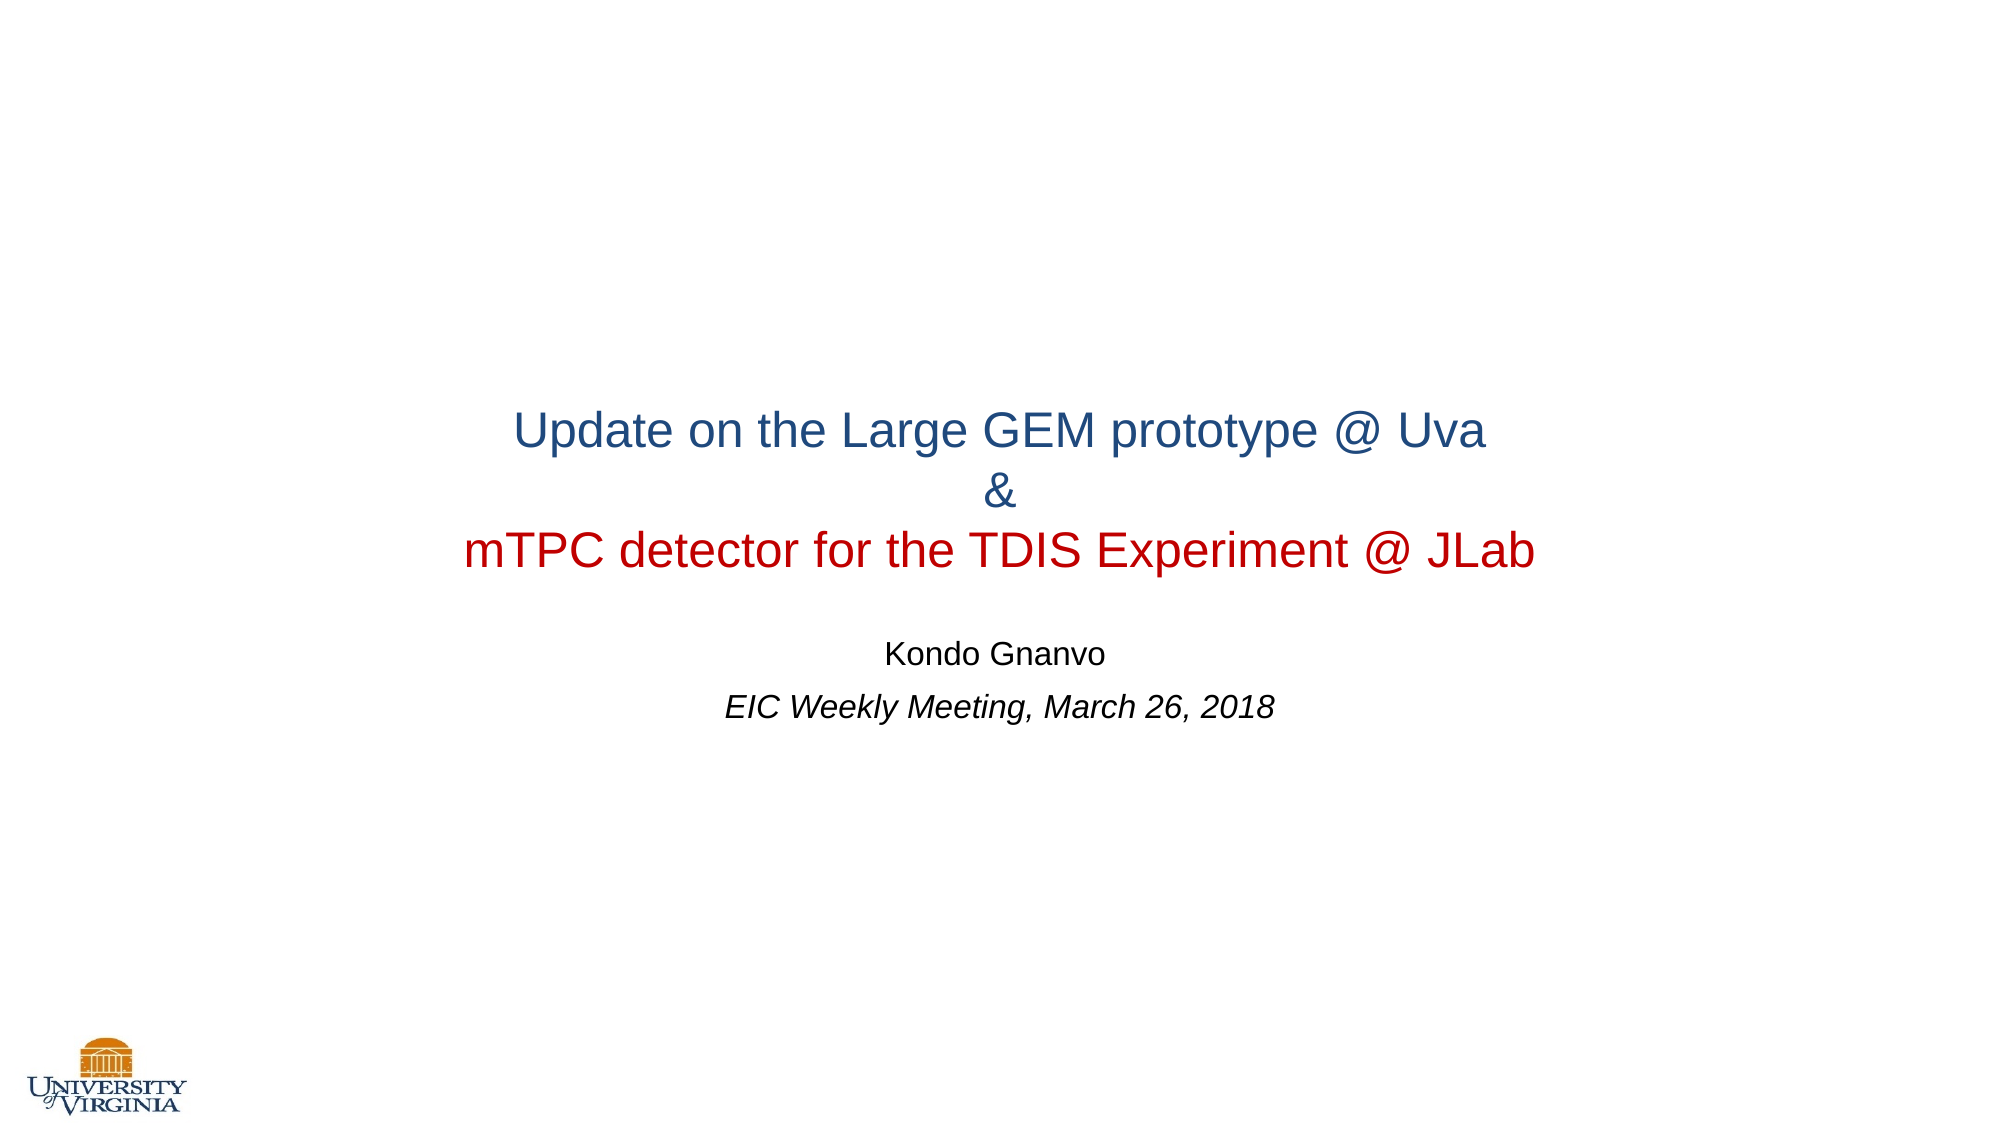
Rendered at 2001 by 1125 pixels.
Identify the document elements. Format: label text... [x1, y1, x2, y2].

subtitle Kondo Gnanvo EIC Weekly Meeting, March 26, 2018 [249, 624, 1750, 750]
title Update on the Large GEM prototype @ Uva & mTPC detector for the TDIS Experiment @ JLab [0, 399, 2000, 575]
picture [0, 1035, 200, 1125]
